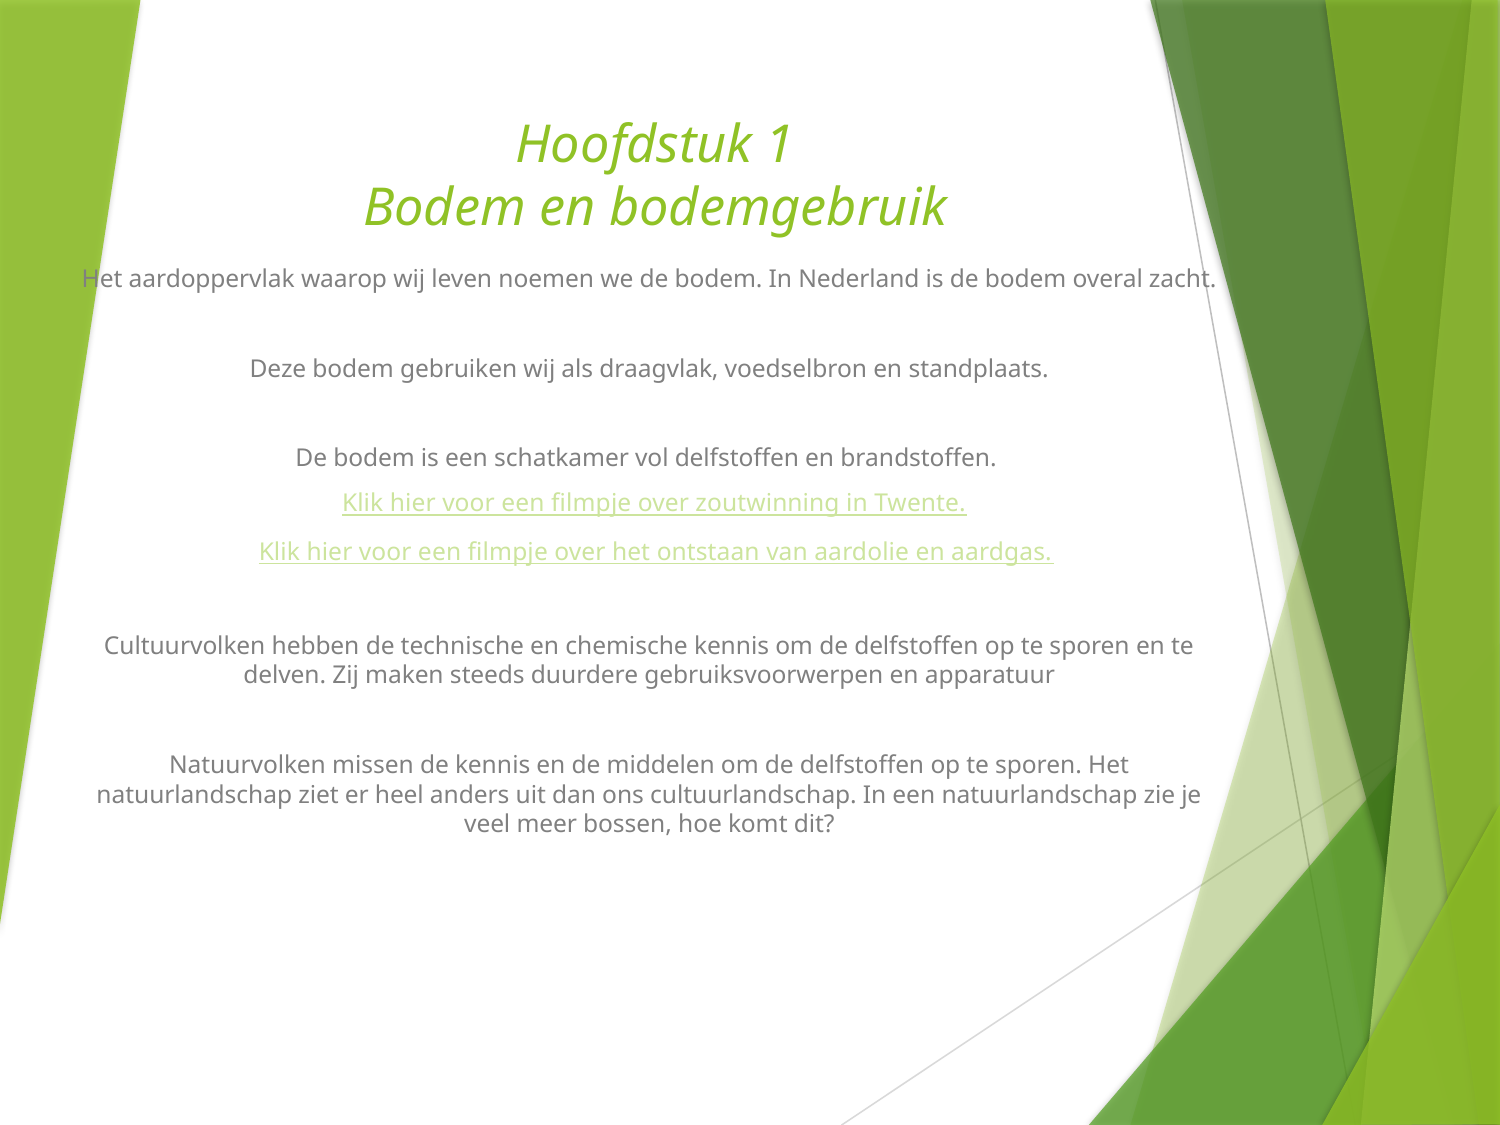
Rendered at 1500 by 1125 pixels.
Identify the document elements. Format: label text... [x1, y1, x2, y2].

subtitle Het aardoppervlak waarop wij leven noemen we de bodem. In Nederland is de bodem overal zacht. Deze bodem gebruiken wij als draagvlak, voedselbron en standplaats. De bodem is een schatkamer vol delfstoffen en brandstoffen. Klik hier voor een filmpje over zoutwinning in Twente. Klik hier voor een filmpje over het ontstaan van aardolie en aardgas. Cultuurvolken hebben de technische en chemische kennis om de delfstoffen op te sporen en te delven. Zij maken steeds duurdere gebruiksvoorwerpen en apparatuur Natuurvolken missen de kennis en de middelen om de delfstoffen op te sporen. Het natuurlandschap ziet er heel anders uit dan ons cultuurlandschap. In een natuurlandschap zie je veel meer bossen, hoe komt dit? [64, 255, 1235, 882]
title Hoofdstuk 1 Bodem en bodemgebruik [112, 101, 1199, 244]
